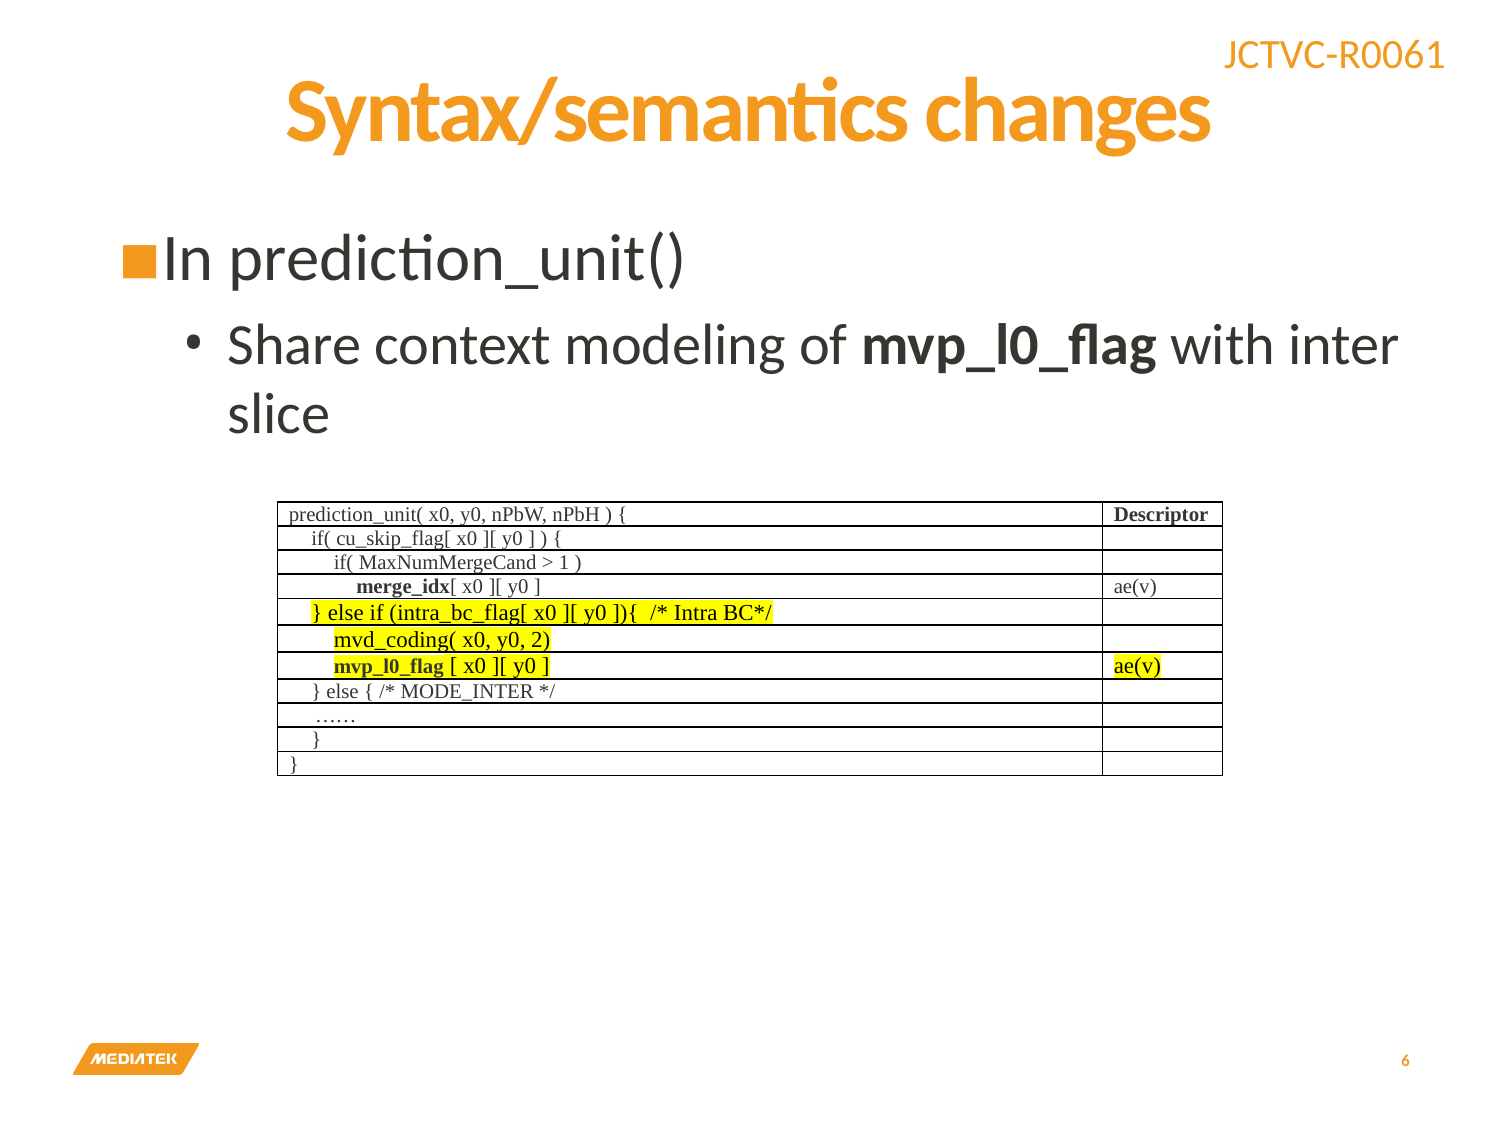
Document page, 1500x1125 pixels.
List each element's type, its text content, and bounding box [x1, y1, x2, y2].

picture [73, 1043, 199, 1075]
table_cell ae(v) [1103, 653, 1222, 678]
list In prediction_unit() Share context modeling of mvp_l0_flag with inter slice [102, 183, 1424, 502]
table_cell if( cu_skip_flag[ x0 ][ y0 ] ) { [278, 527, 1102, 549]
table_cell [1103, 626, 1222, 651]
table_cell } [278, 728, 1102, 751]
table_cell ae(v) [1103, 575, 1222, 598]
table_cell } [278, 752, 1102, 775]
title Syntax/semantics changes [75, 70, 1425, 257]
table_cell [1103, 680, 1222, 702]
table_cell if( MaxNumMergeCand > 1 ) [278, 551, 1102, 573]
table_header Descriptor [1103, 503, 1222, 525]
table_cell [1103, 752, 1222, 775]
table_cell [1103, 551, 1222, 573]
table_cell } else { /* MODE_INTER */ [278, 680, 1102, 702]
table_cell } else if (intra_bc_flag[ x0 ][ y0 ]){ /* Intra BC*/ [278, 599, 1102, 624]
table_cell …… [278, 704, 1102, 726]
table_cell mvp_l0_flag [ x0 ][ y0 ] [278, 653, 1102, 678]
table_header prediction_unit( x0, y0, nPbW, nPbH ) { [278, 503, 1102, 525]
table_cell [1103, 704, 1222, 726]
slide_number 6 [1251, 1029, 1425, 1090]
table_cell [1103, 527, 1222, 549]
table_cell merge_idx[ x0 ][ y0 ] [278, 575, 1102, 598]
table_cell [1103, 599, 1222, 624]
table_cell [1103, 728, 1222, 751]
table_cell mvd_coding( x0, y0, 2) [278, 626, 1102, 651]
